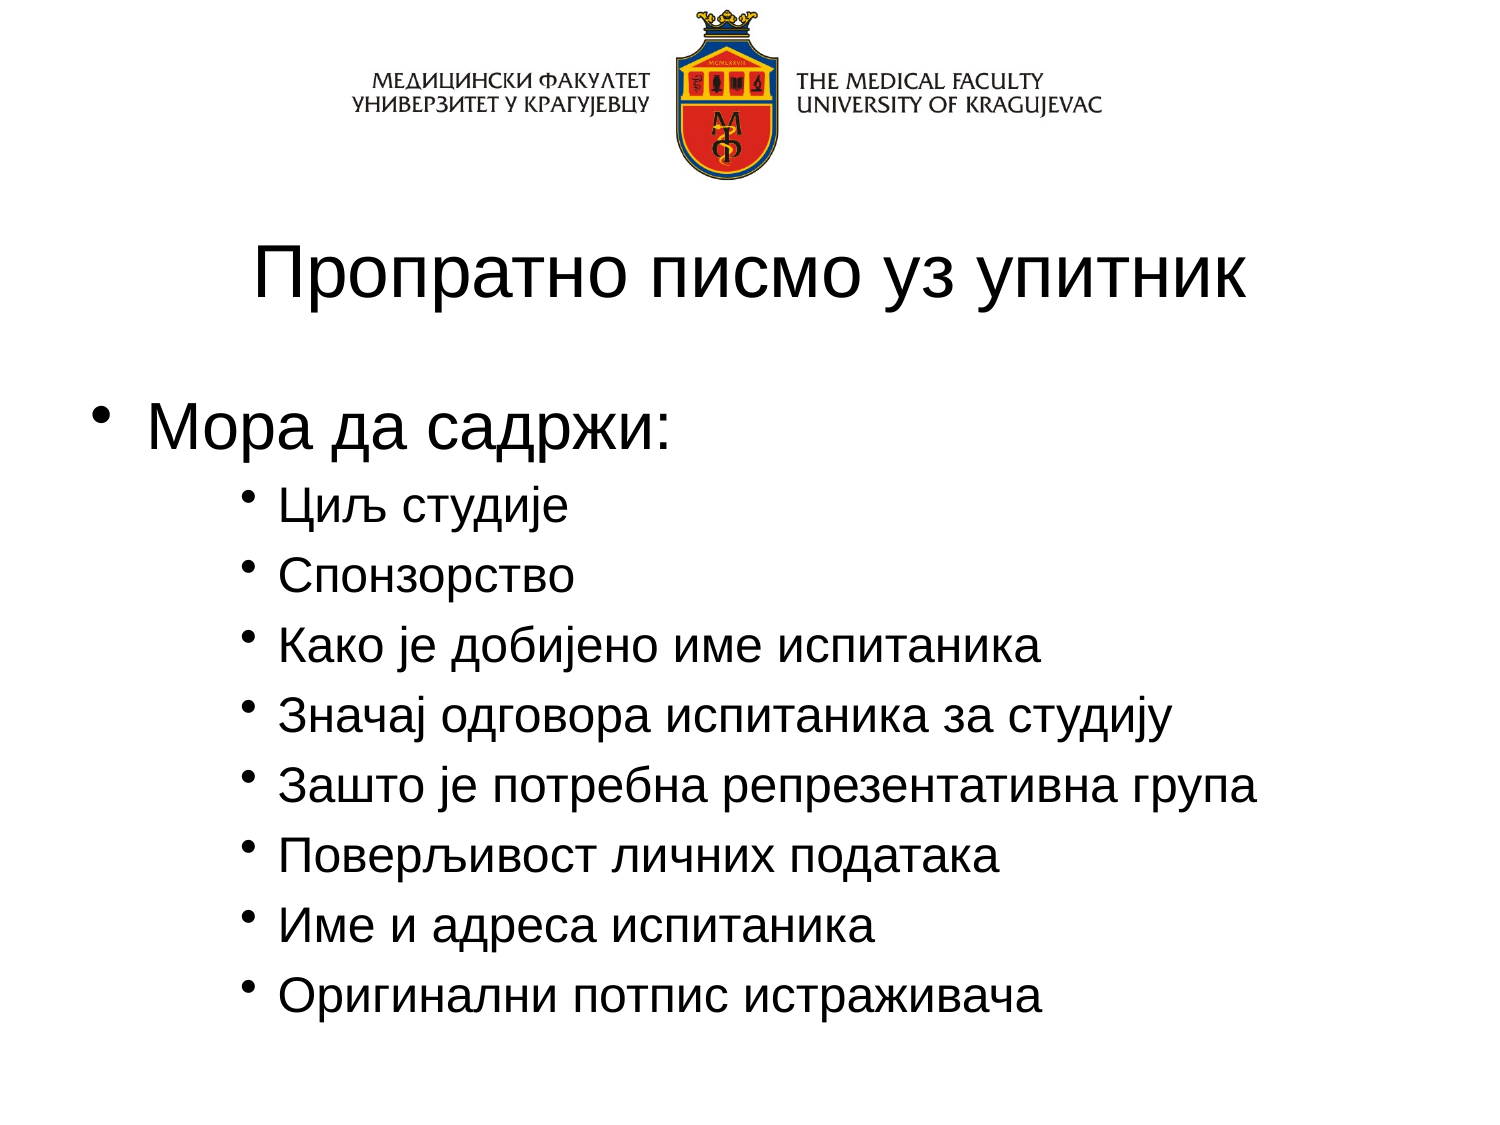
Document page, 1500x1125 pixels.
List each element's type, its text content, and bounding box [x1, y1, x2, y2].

title Пропратно писмо уз упитник [74, 173, 1426, 362]
picture [328, 0, 1125, 173]
list Мора да садржи: Циљ студије Спонзорство Како је добијено име испитаника Значај одговора испитаника за студију Зашто је потребна репрезентативна група Поверљивост личних података Име и адреса испитаника Оригинални потпис истраживача [74, 374, 1426, 1118]
